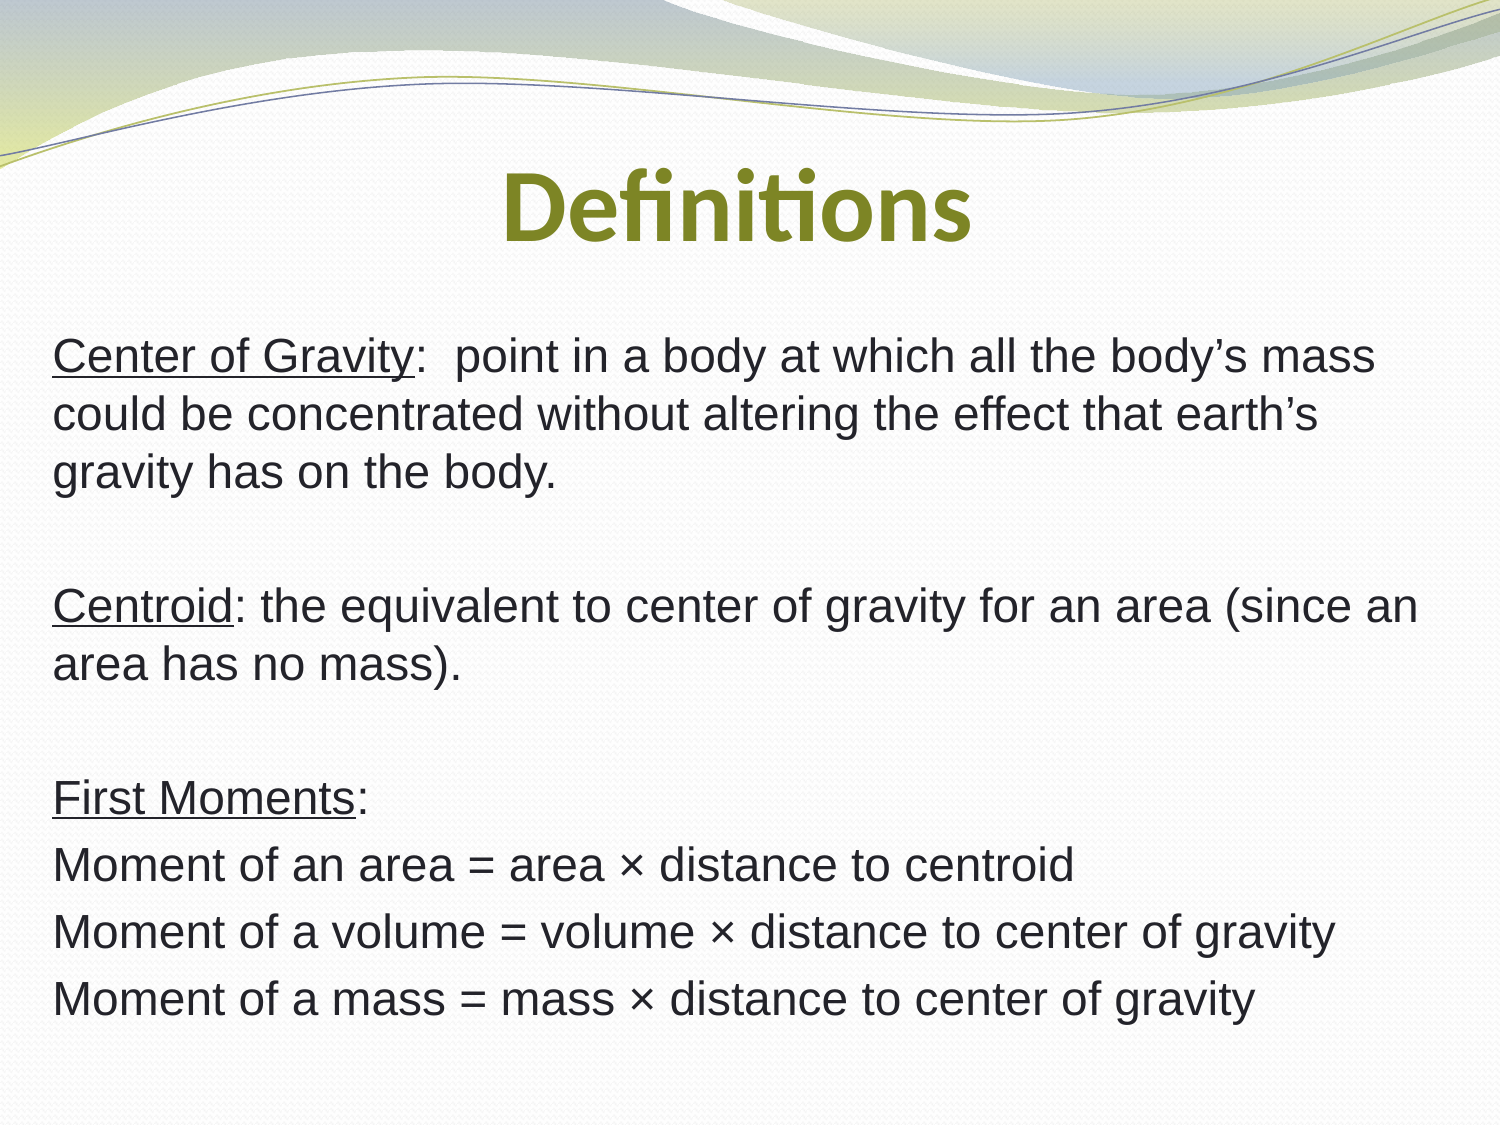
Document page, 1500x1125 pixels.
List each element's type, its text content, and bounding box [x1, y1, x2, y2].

title Definitions [62, 75, 1413, 263]
list Center of Gravity: point in a body at which all the body’s mass could be concentrated without altering the effect that earth’s gravity has on the body. Centroid: the equivalent to center of gravity for an area (since an area has no mass). First Moments: Moment of an area = area × distance to centroid Moment of a volume = volume × distance to center of gravity Moment of a mass = mass × distance to center of gravity [37, 317, 1475, 1038]
